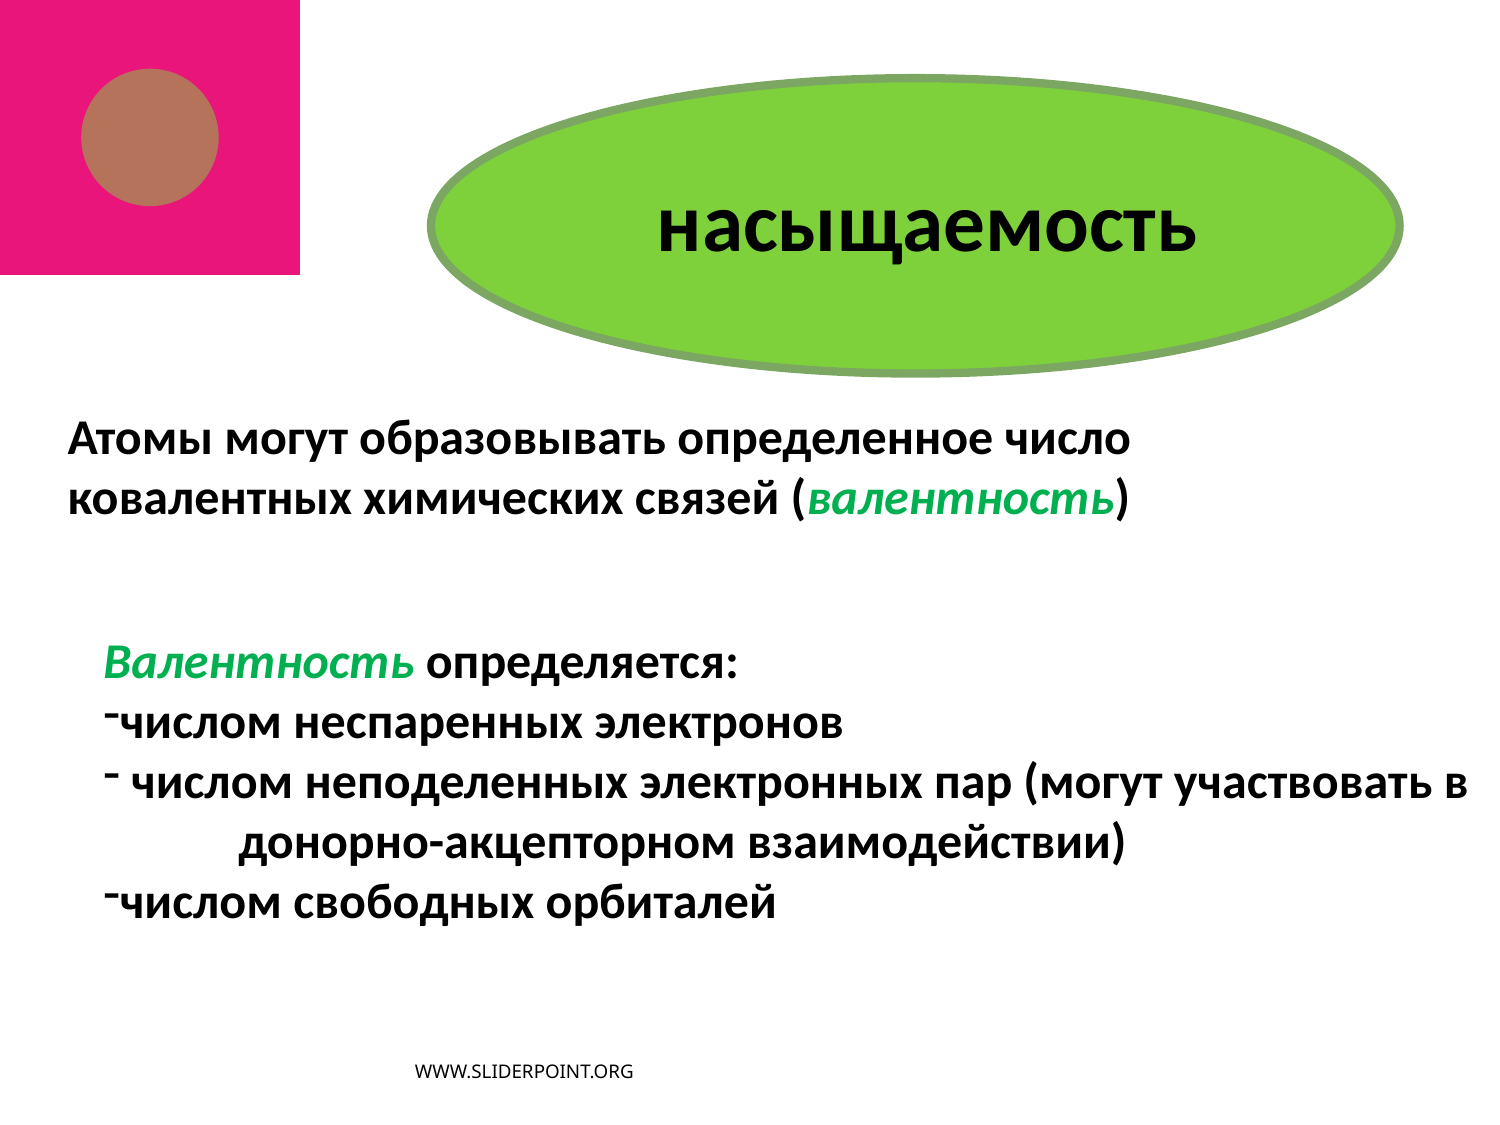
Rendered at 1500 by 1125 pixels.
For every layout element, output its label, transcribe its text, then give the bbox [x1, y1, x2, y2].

footer www.sliderpoint.org [399, 1042, 875, 1103]
text_box Атомы могут образовывать определенное число ковалентных химических связей (валентность) [53, 397, 1258, 532]
text_box Валентность определяется: числом неспаренных электронов числом неподеленных электронных пар (могут участвовать в донорно-акцепторном взаимодействии) числом свободных орбиталей [88, 621, 1500, 937]
text_box [426, 73, 1404, 378]
text_box насыщаемость [584, 160, 1270, 276]
